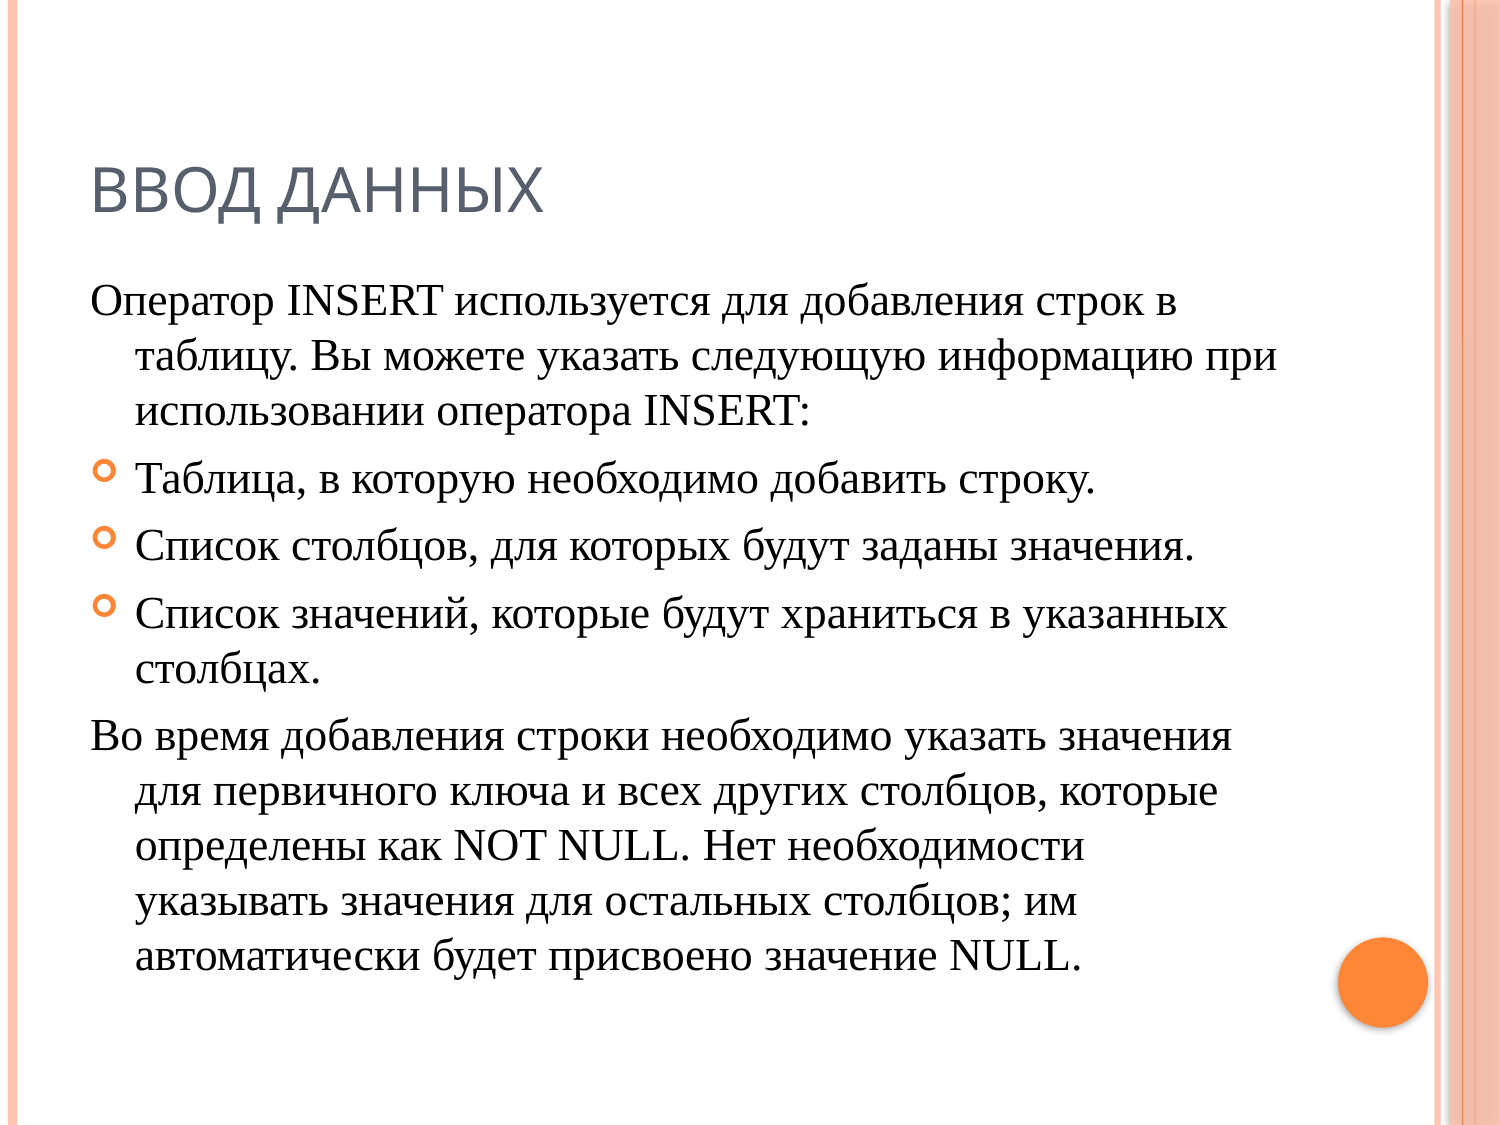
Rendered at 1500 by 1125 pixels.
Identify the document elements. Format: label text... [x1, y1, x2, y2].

title Ввод данных [75, 45, 1300, 233]
list Оператор INSERT используется для добавления строк в таблицу. Вы можете указать следующую информацию при использовании оператора INSERT: Таблица, в которую необходимо добавить строку. Список столбцов, для которых будут заданы значения. Список значений, которые будут храниться в указанных столбцах. Во время добавления строки необходимо указать значения для первичного ключа и всех других столбцов, которые определены как NOT NULL. Нет необходимости указывать значения для остальных столбцов; им автоматически будет присвоено значение NULL. [75, 262, 1300, 1062]
